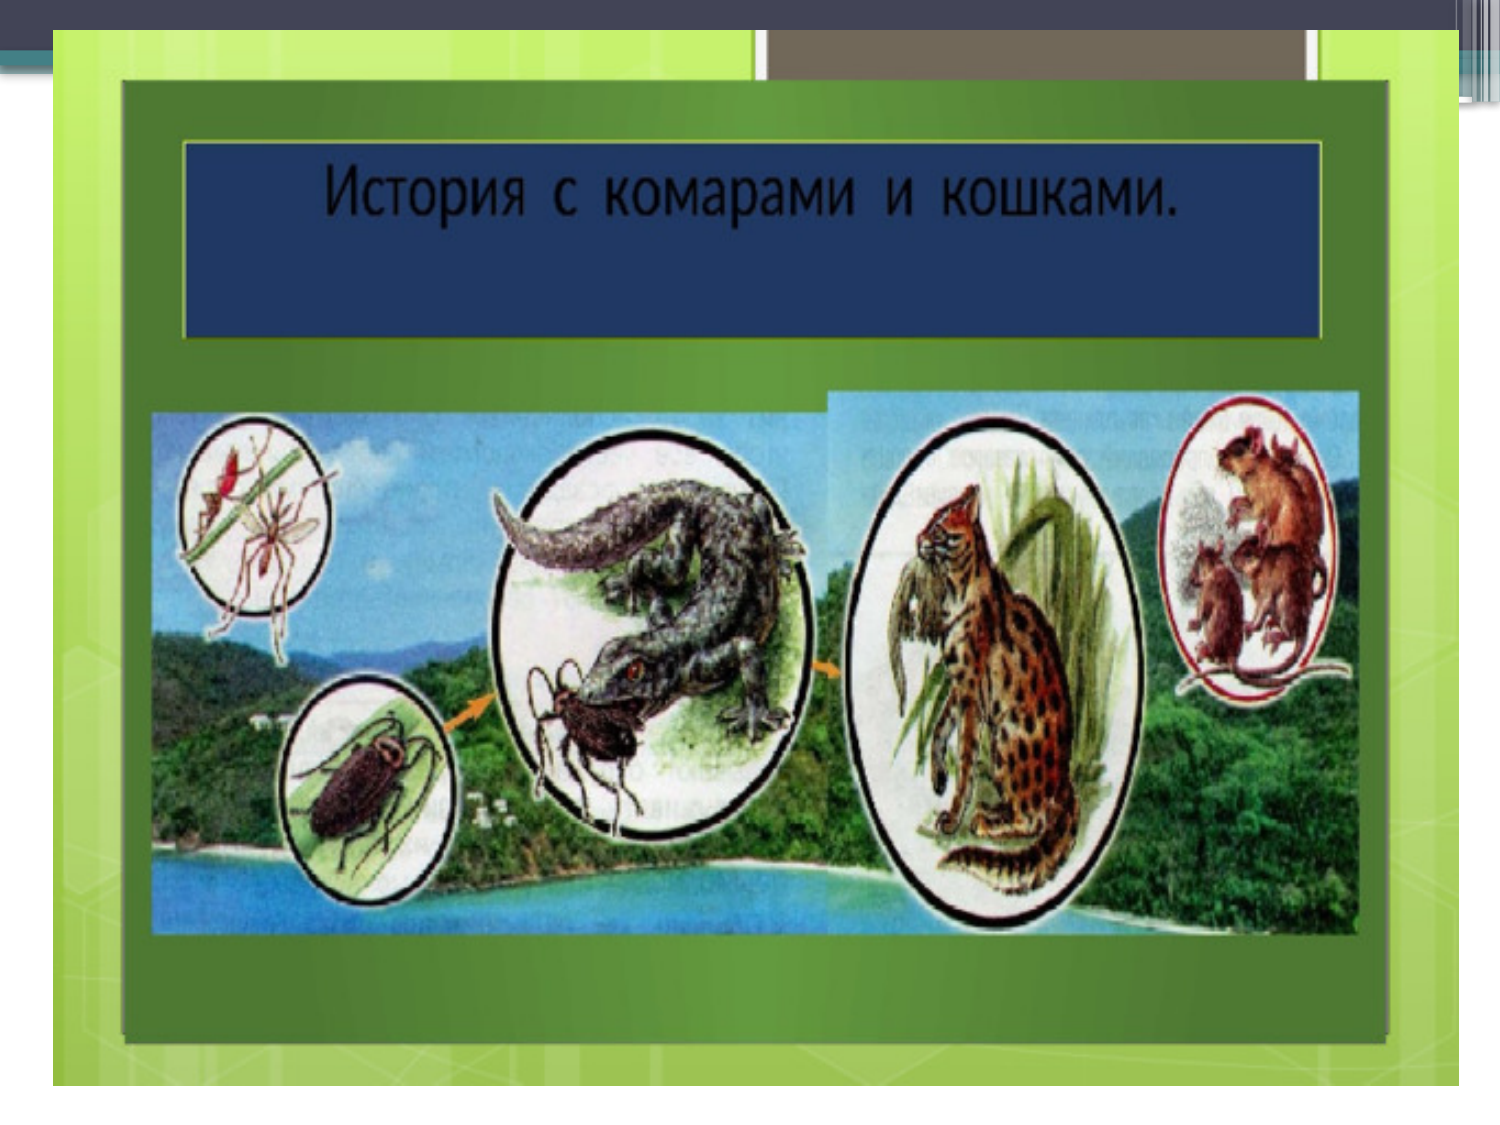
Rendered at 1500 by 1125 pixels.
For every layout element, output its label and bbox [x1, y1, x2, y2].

picture [52, 30, 1459, 1086]
